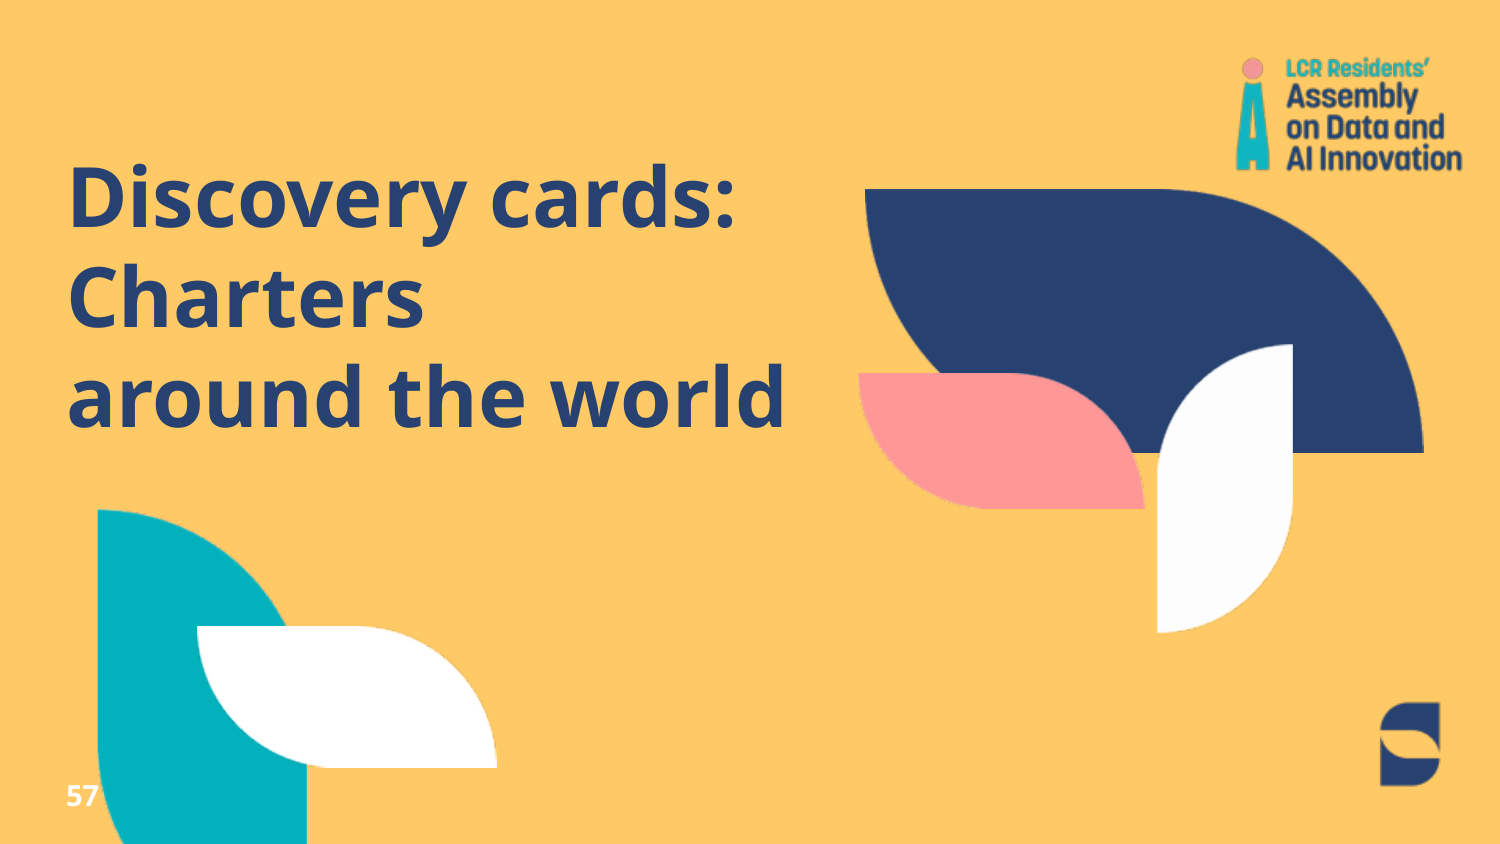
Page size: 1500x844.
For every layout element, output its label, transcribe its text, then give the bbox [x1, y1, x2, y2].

picture [1233, 55, 1466, 173]
picture [0, 510, 497, 844]
picture [857, 189, 1424, 632]
picture [1363, 685, 1458, 804]
title Discovery cards: Charters around the world [51, 122, 1018, 459]
